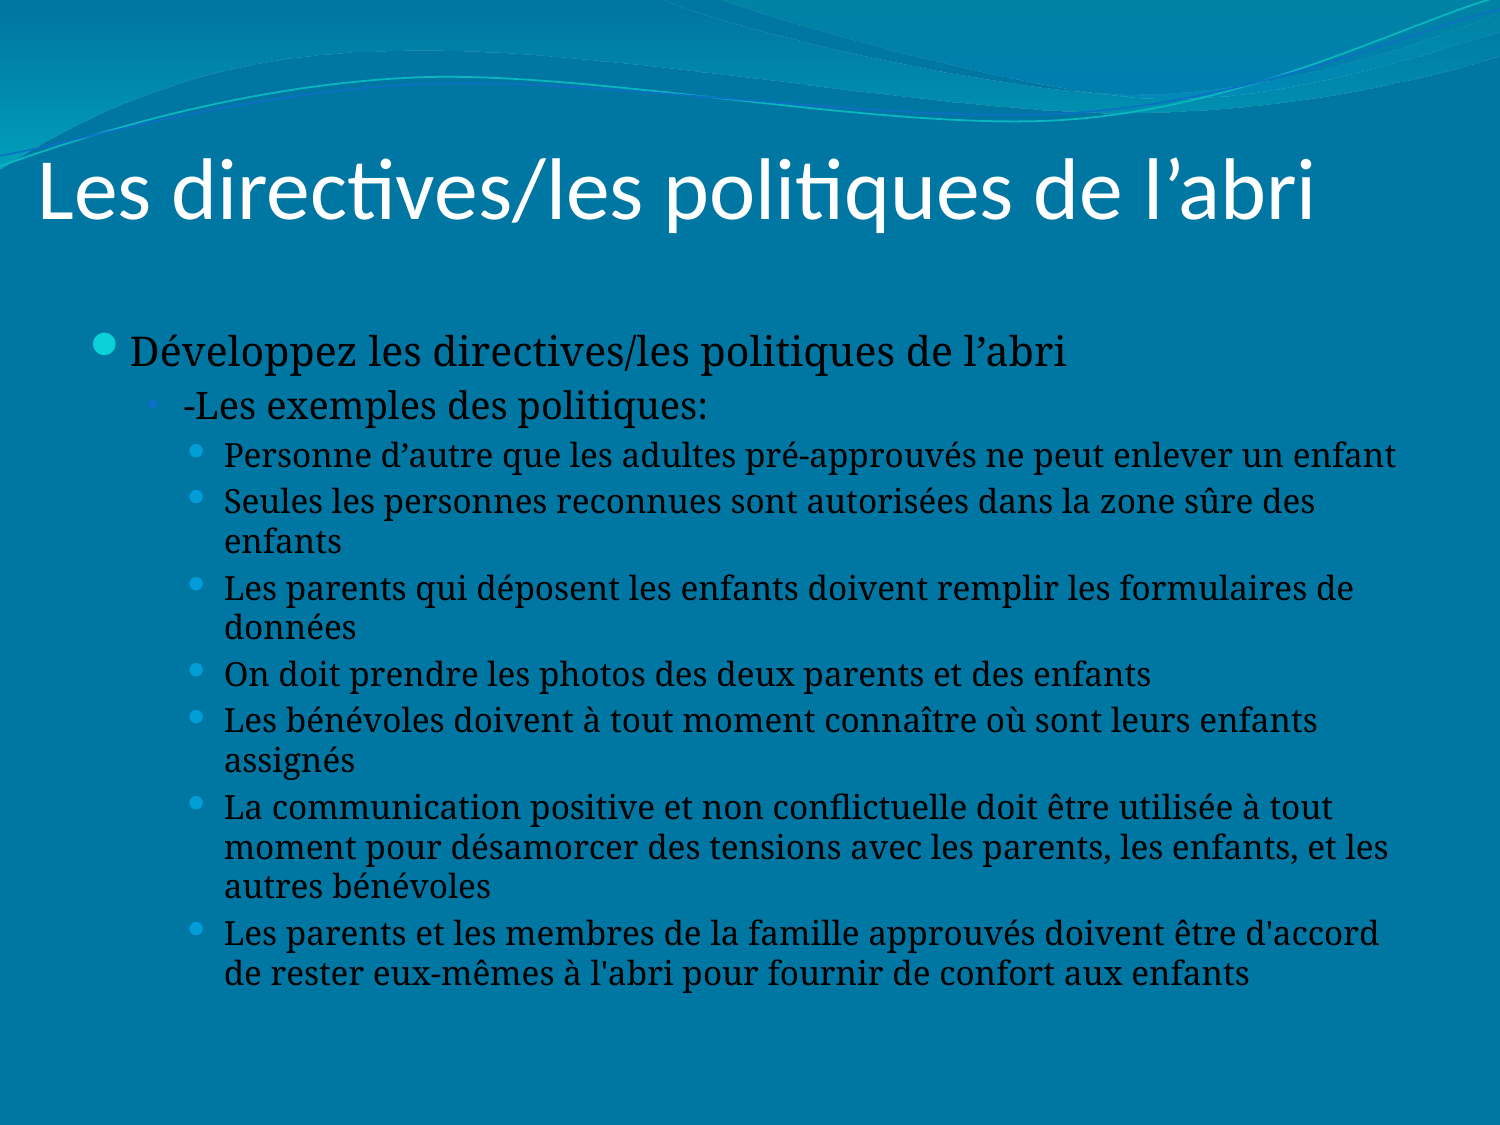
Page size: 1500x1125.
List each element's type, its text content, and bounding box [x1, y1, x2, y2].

title Les directives/les politiques de l’abri [37, 50, 1463, 238]
list Développez les directives/les politiques de l’abri -Les exemples des politiques: Personne d’autre que les adultes pré-approuvés ne peut enlever un enfant Seules les personnes reconnues sont autorisées dans la zone sûre des enfants Les parents qui déposent les enfants doivent remplir les formulaires de données On doit prendre les photos des deux parents et des enfants Les bénévoles doivent à tout moment connaître où sont leurs enfants assignés La communication positive et non conflictuelle doit être utilisée à tout moment pour désamorcer des tensions avec les parents, les enfants, et les autres bénévoles Les parents et les membres de la famille approuvés doivent être d'accord de rester eux-mêmes à l'abri pour fournir de confort aux enfants [75, 317, 1425, 1038]
